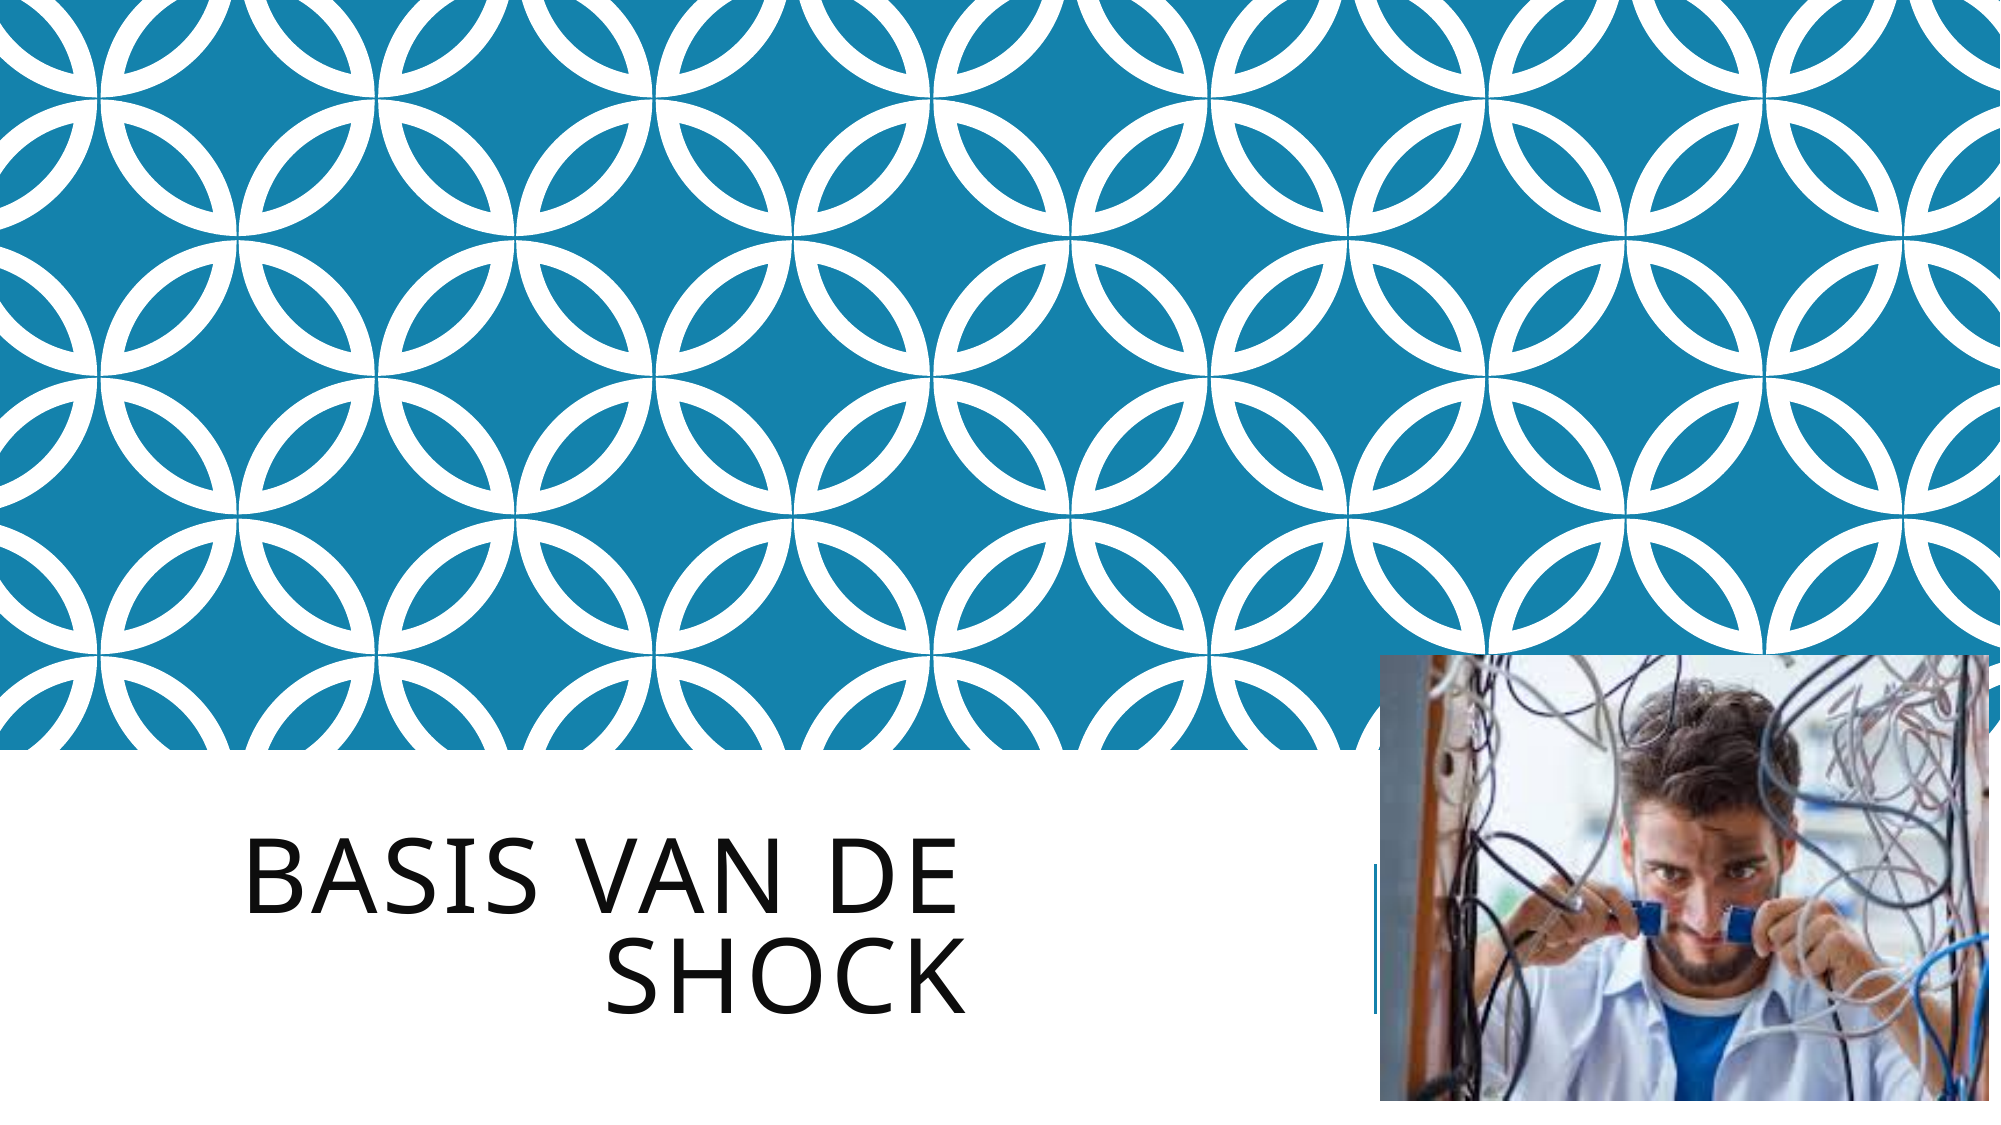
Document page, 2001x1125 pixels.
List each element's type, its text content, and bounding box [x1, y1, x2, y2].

picture [1380, 655, 1989, 1102]
title Basis van de shock [222, 813, 982, 1054]
